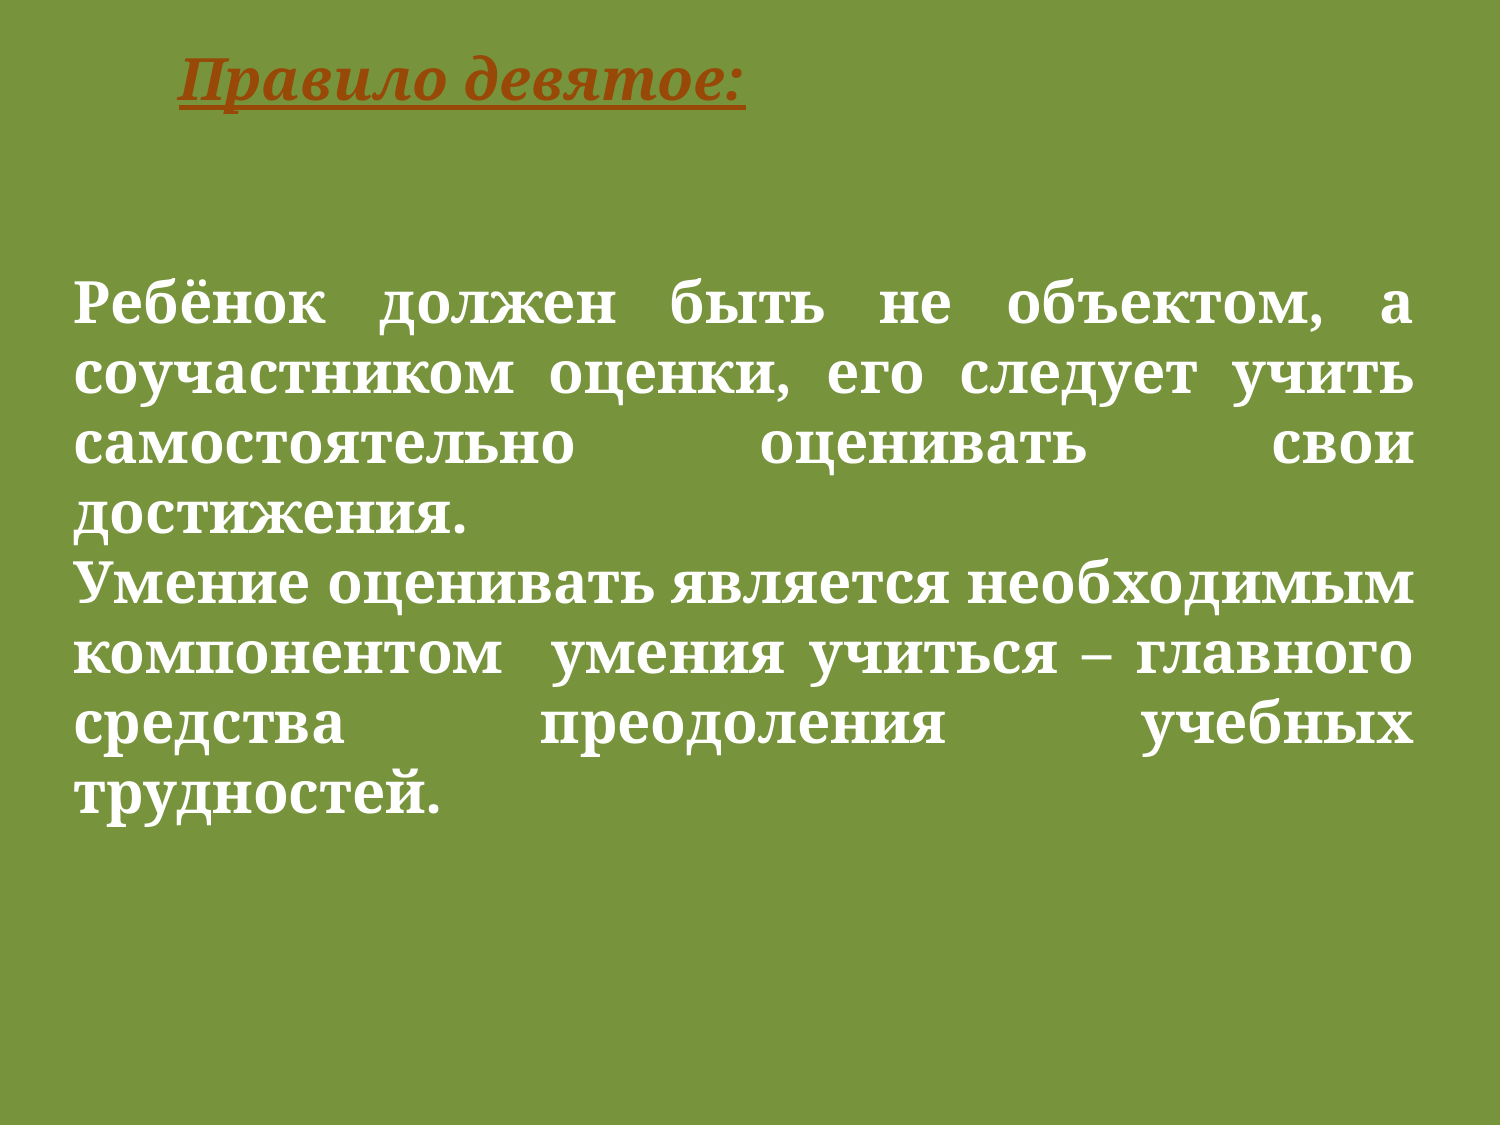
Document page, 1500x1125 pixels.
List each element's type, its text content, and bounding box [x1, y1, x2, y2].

text_box Ребёнок должен быть не объектом, а соучастником оценки, его следует учить самостоятельно оценивать свои достижения. Умение оценивать является необходимым компонентом умения учиться – главного средства преодоления учебных трудностей. [58, 257, 1430, 833]
text_box Правило девятое: [163, 35, 1008, 120]
